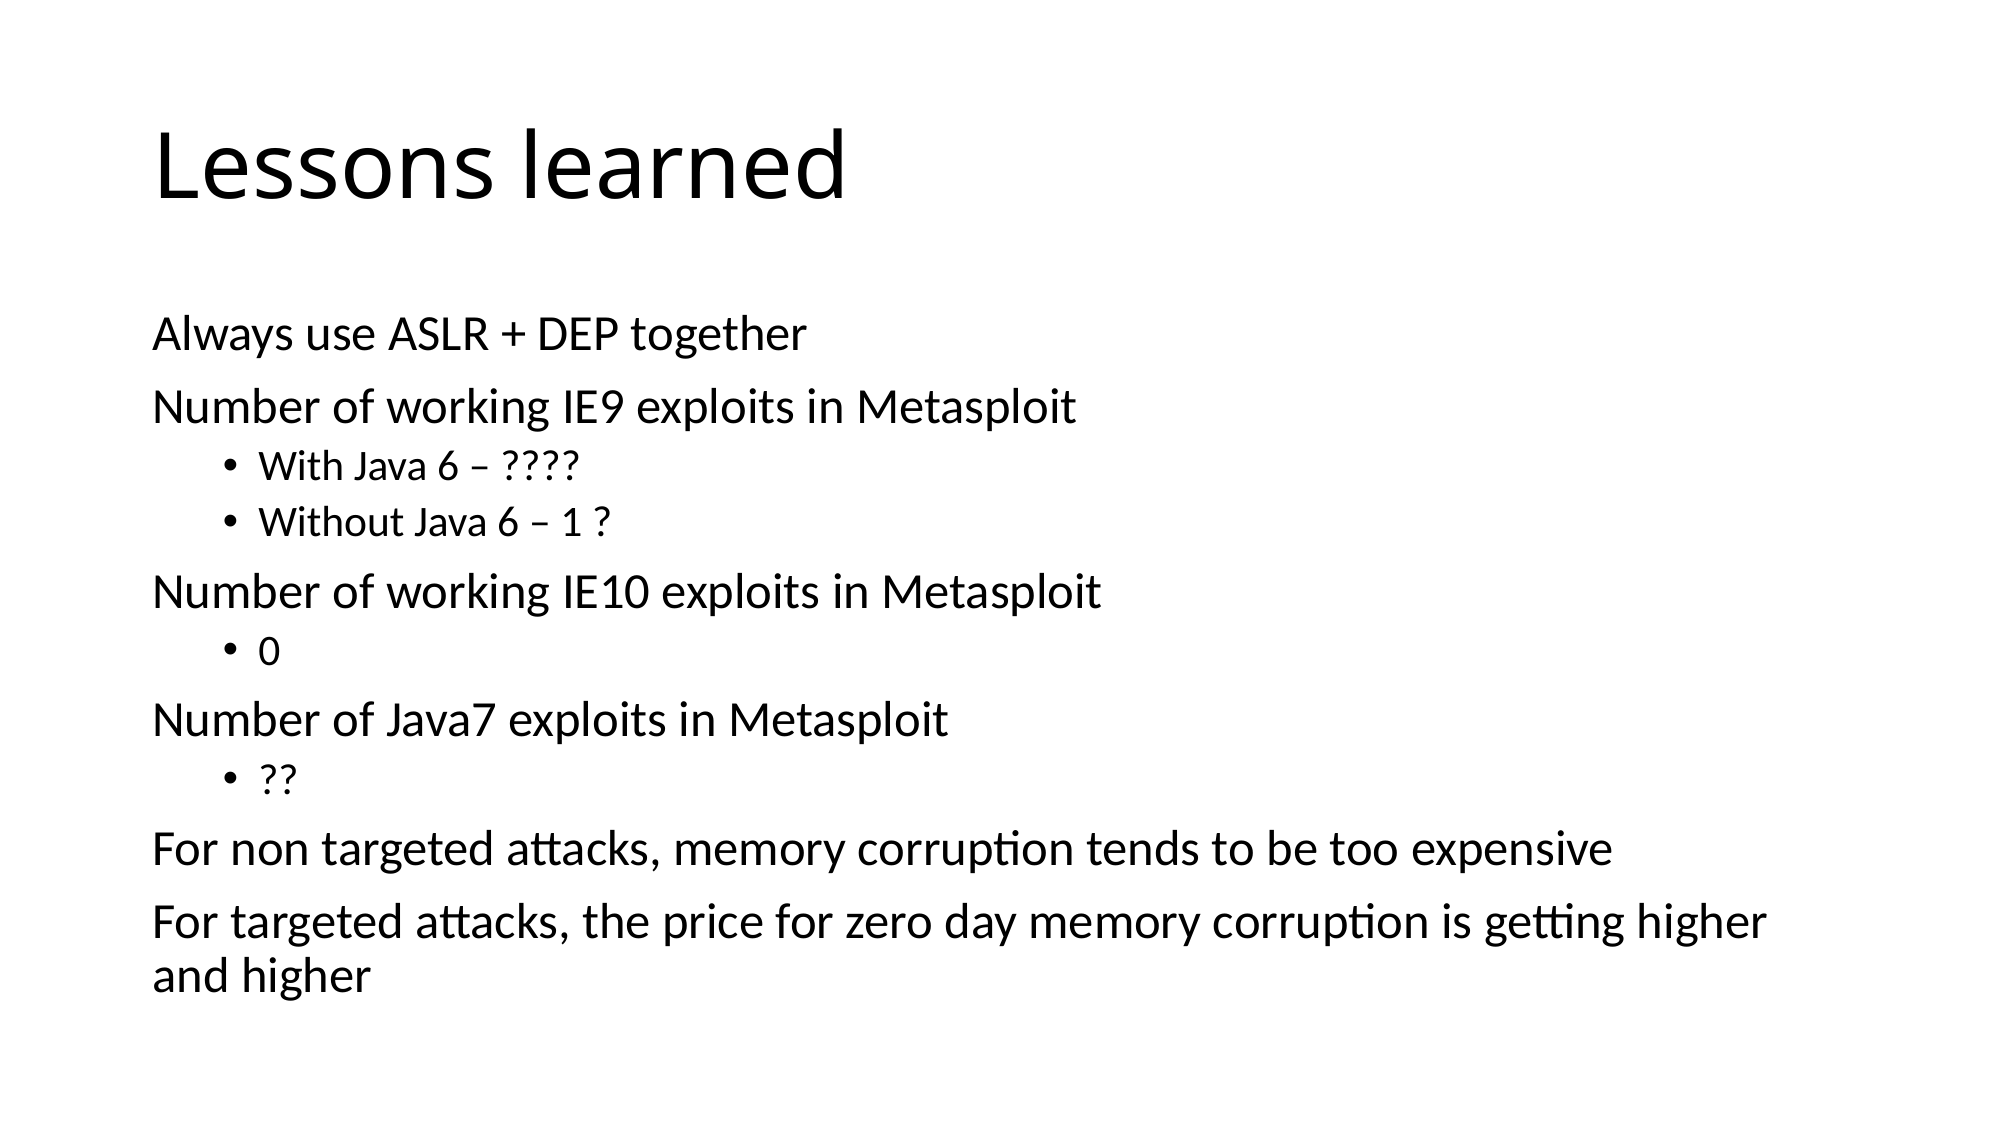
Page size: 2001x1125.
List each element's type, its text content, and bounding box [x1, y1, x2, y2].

title Lessons learned [137, 59, 1863, 278]
list Always use ASLR + DEP together Number of working IE9 exploits in Metasploit With Java 6 – ???? Without Java 6 – 1 ? Number of working IE10 exploits in Metasploit 0 Number of Java7 exploits in Metasploit ?? For non targeted attacks, memory corruption tends to be too expensive For targeted attacks, the price for zero day memory corruption is getting higher and higher [137, 299, 1863, 1014]
